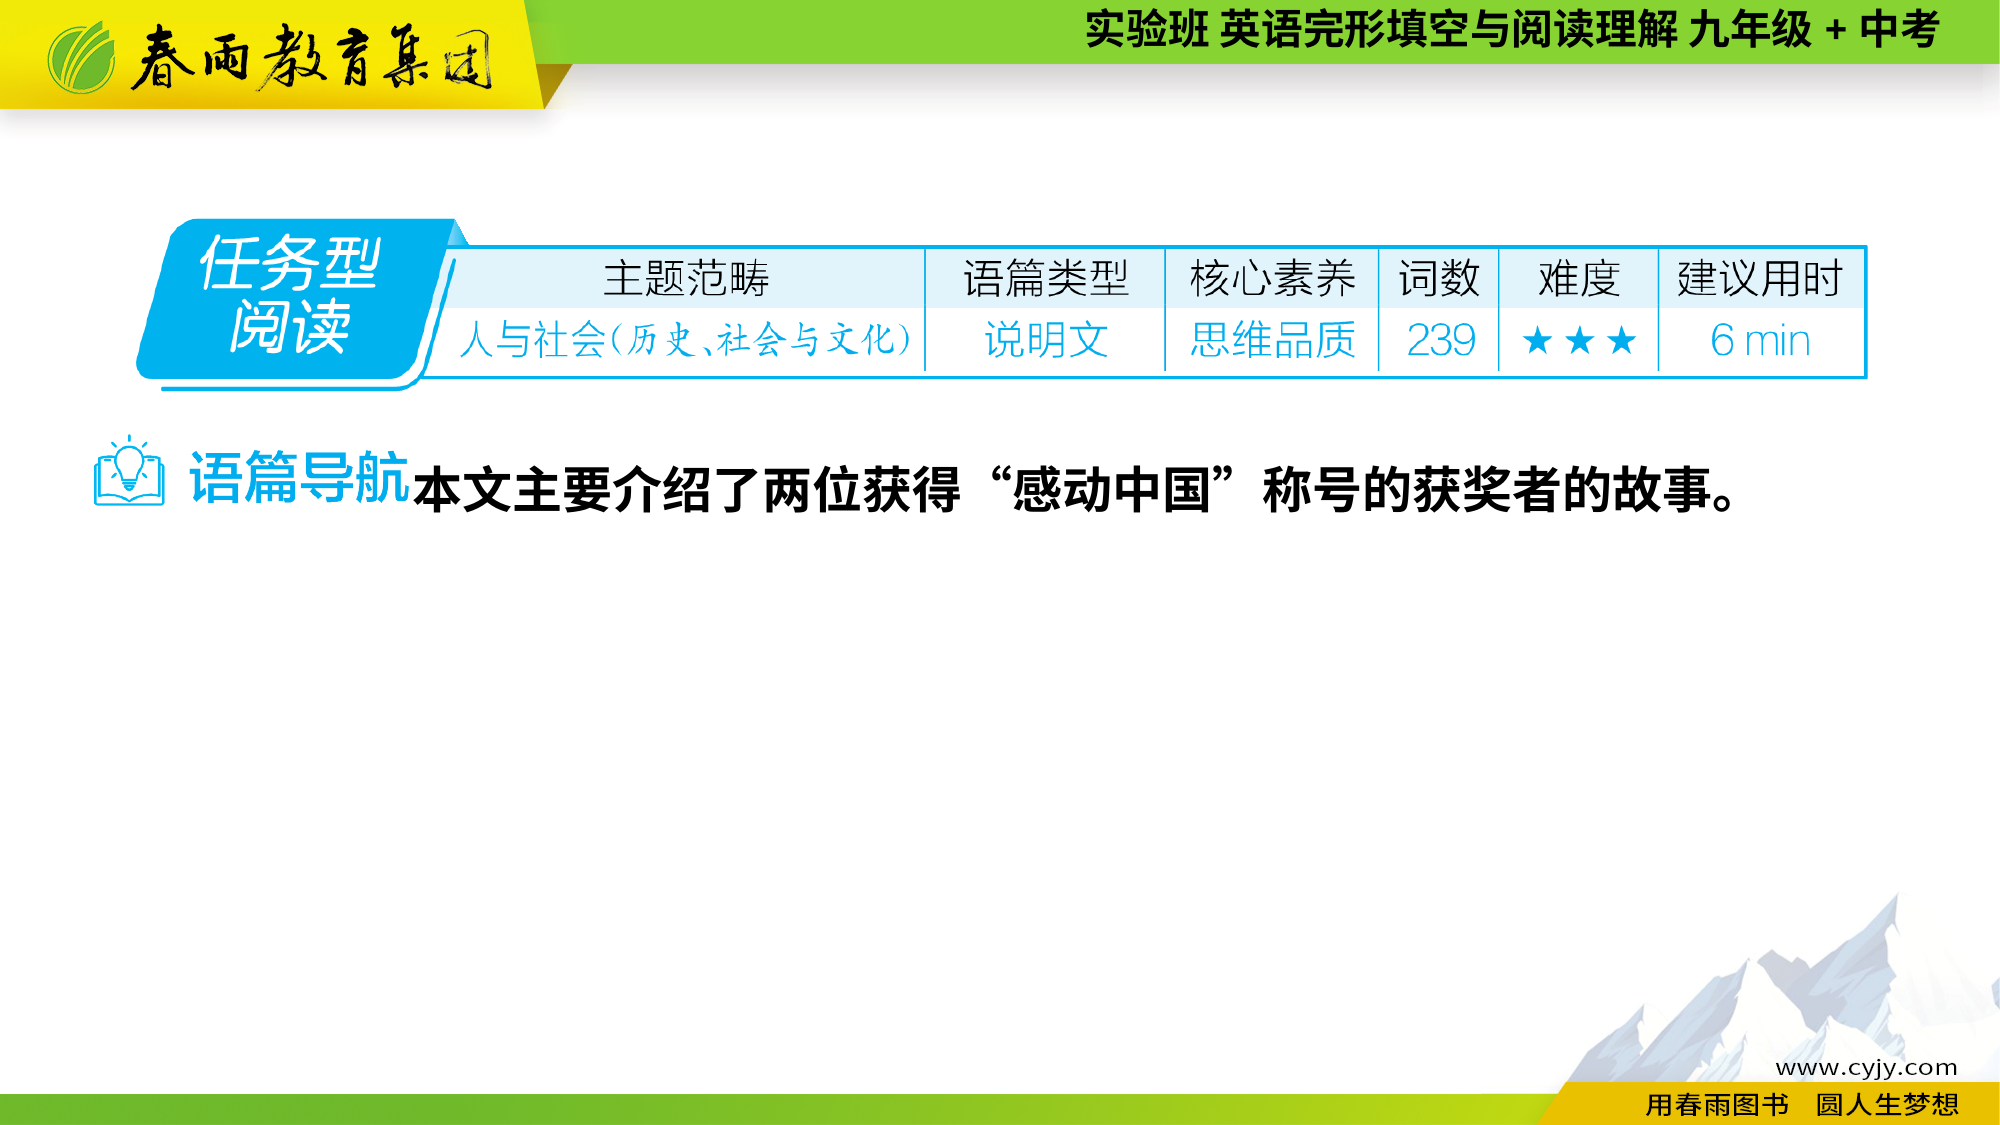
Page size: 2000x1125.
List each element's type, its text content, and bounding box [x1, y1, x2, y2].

picture [0, 0, 2000, 1125]
list 本文主要介绍了两位获得“感动中国”称号的获奖者的故事。 [59, 420, 1944, 527]
